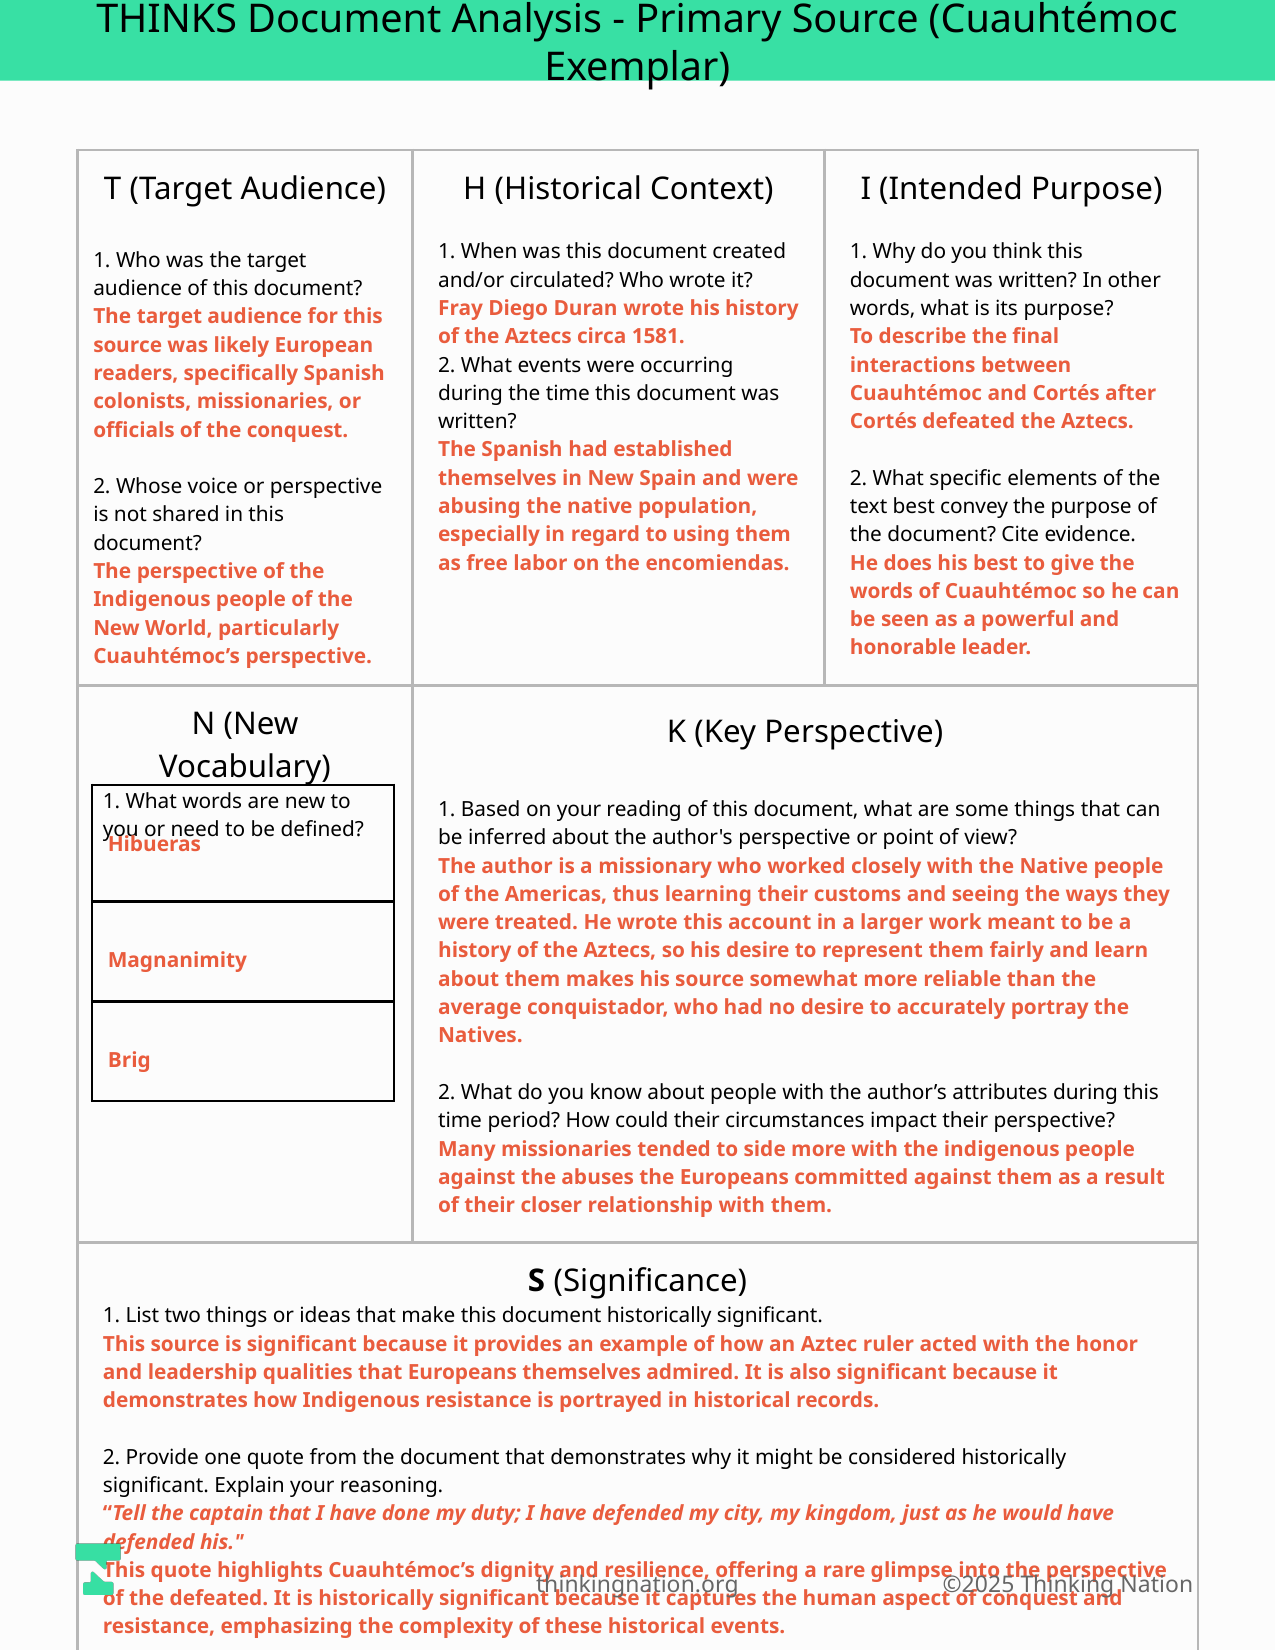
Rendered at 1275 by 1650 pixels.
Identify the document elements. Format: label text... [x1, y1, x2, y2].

picture [62, 1533, 134, 1605]
table_cell N (New Vocabulary) 1. What words are new to you or need to be defined? [79, 687, 411, 1241]
table_cell Brig [93, 1003, 393, 1100]
table_header I (Intended Purpose) 1. Why do you think this document was written? In other words, what is its purpose? To describe the final interactions between Cuauhtémoc and Cortés after Cortés defeated the Aztecs. 2. What specific elements of the text best convey the purpose of the document? Cite evidence. He does his best to give the words of Cuauhtémoc so he can be seen as a powerful and honorable leader. [826, 151, 1197, 684]
table_header Hibueras [93, 786, 393, 900]
table_cell K (Key Perspective) 1. Based on your reading of this document, what are some things that can be inferred about the author's perspective or point of view? The author is a missionary who worked closely with the Native people of the Americas, thus learning their customs and seeing the ways they were treated. He wrote this account in a larger work meant to be a history of the Aztecs, so his desire to represent them fairly and learn about them makes his source somewhat more reliable than the average conquistador, who had no desire to accurately portray the Natives. 2. What do you know about people with the author’s attributes during this time period? How could their circumstances impact their perspective? Many missionaries tended to side more with the indigenous people against the abuses the Europeans committed against them as a result of their closer relationship with them. [414, 687, 1197, 1241]
table_header H (Historical Context) 1. When was this document created and/or circulated? Who wrote it? Fray Diego Duran wrote his history of the Aztecs circa 1581. 2. What events were occurring during the time this document was written? The Spanish had established themselves in New Spain and were abusing the native population, especially in regard to using them as free labor on the encomiendas. [414, 151, 823, 684]
text_box thinkingnation.org [486, 1553, 789, 1605]
table_header T (Target Audience) 1. Who was the target audience of this document? The target audience for this source was likely European readers, specifically Spanish colonists, missionaries, or officials of the conquest. 2. Whose voice or perspective is not shared in this document? The perspective of the Indigenous people of the New World, particularly Cuauhtémoc’s perspective. [79, 151, 411, 684]
table_cell Magnanimity [93, 903, 393, 1000]
table_cell S (Significance) 1. List two things or ideas that make this document historically significant. This source is significant because it provides an example of how an Aztec ruler acted with the honor and leadership qualities that Europeans themselves admired. It is also significant because it demonstrates how Indigenous resistance is portrayed in historical records. 2. Provide one quote from the document that demonstrates why it might be considered historically significant. Explain your reasoning. “Tell the captain that I have done my duty; I have defended my city, my kingdom, just as he would have defended his." This quote highlights Cuauhtémoc’s dignity and resilience, offering a rare glimpse into the perspective of the defeated. It is historically significant because it captures the human aspect of conquest and resistance, emphasizing the complexity of these historical events. [79, 1244, 1197, 1650]
text_box THINKS Document Analysis - Primary Source (Cuauhtémoc Exemplar) [0, 0, 1275, 81]
text_box ©2025 Thinking Nation [907, 1553, 1210, 1605]
